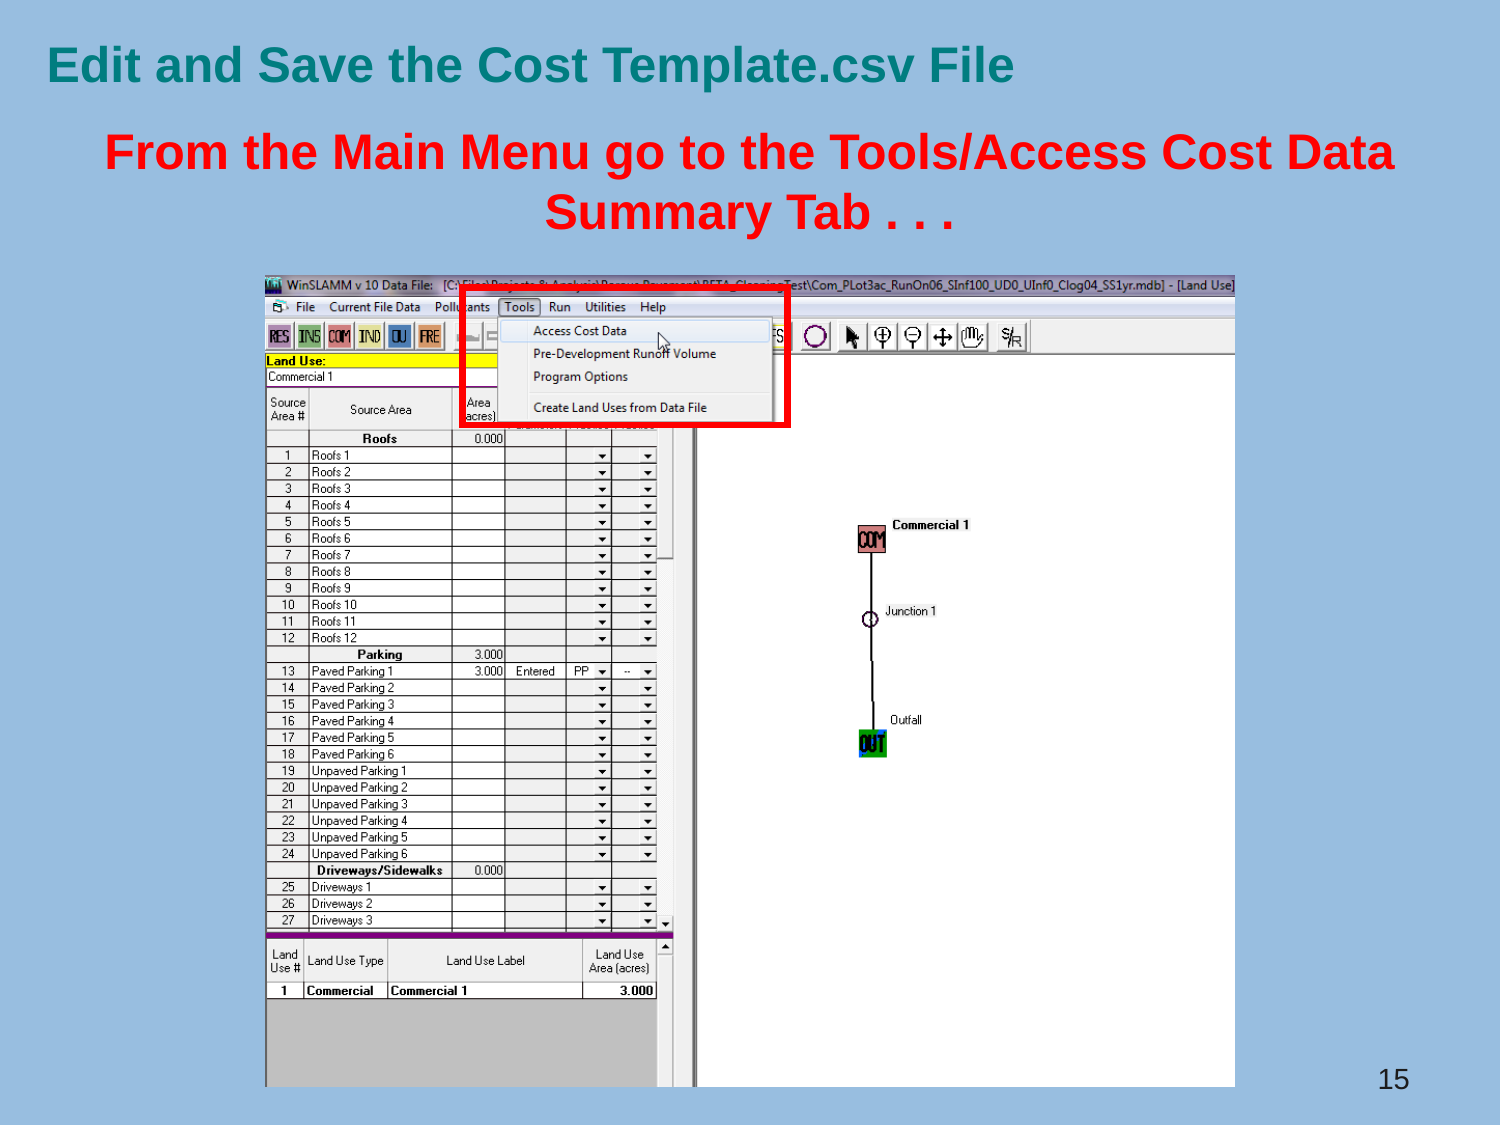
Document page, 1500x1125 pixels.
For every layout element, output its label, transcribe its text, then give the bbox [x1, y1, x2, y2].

picture [264, 274, 1236, 1087]
title Edit and Save the Cost Template.csv File [0, 24, 1063, 100]
slide_number 15 [1074, 1024, 1426, 1103]
text_box From the Main Menu go to the Tools/Access Cost Data Summary Tab . . . [37, 112, 1463, 248]
